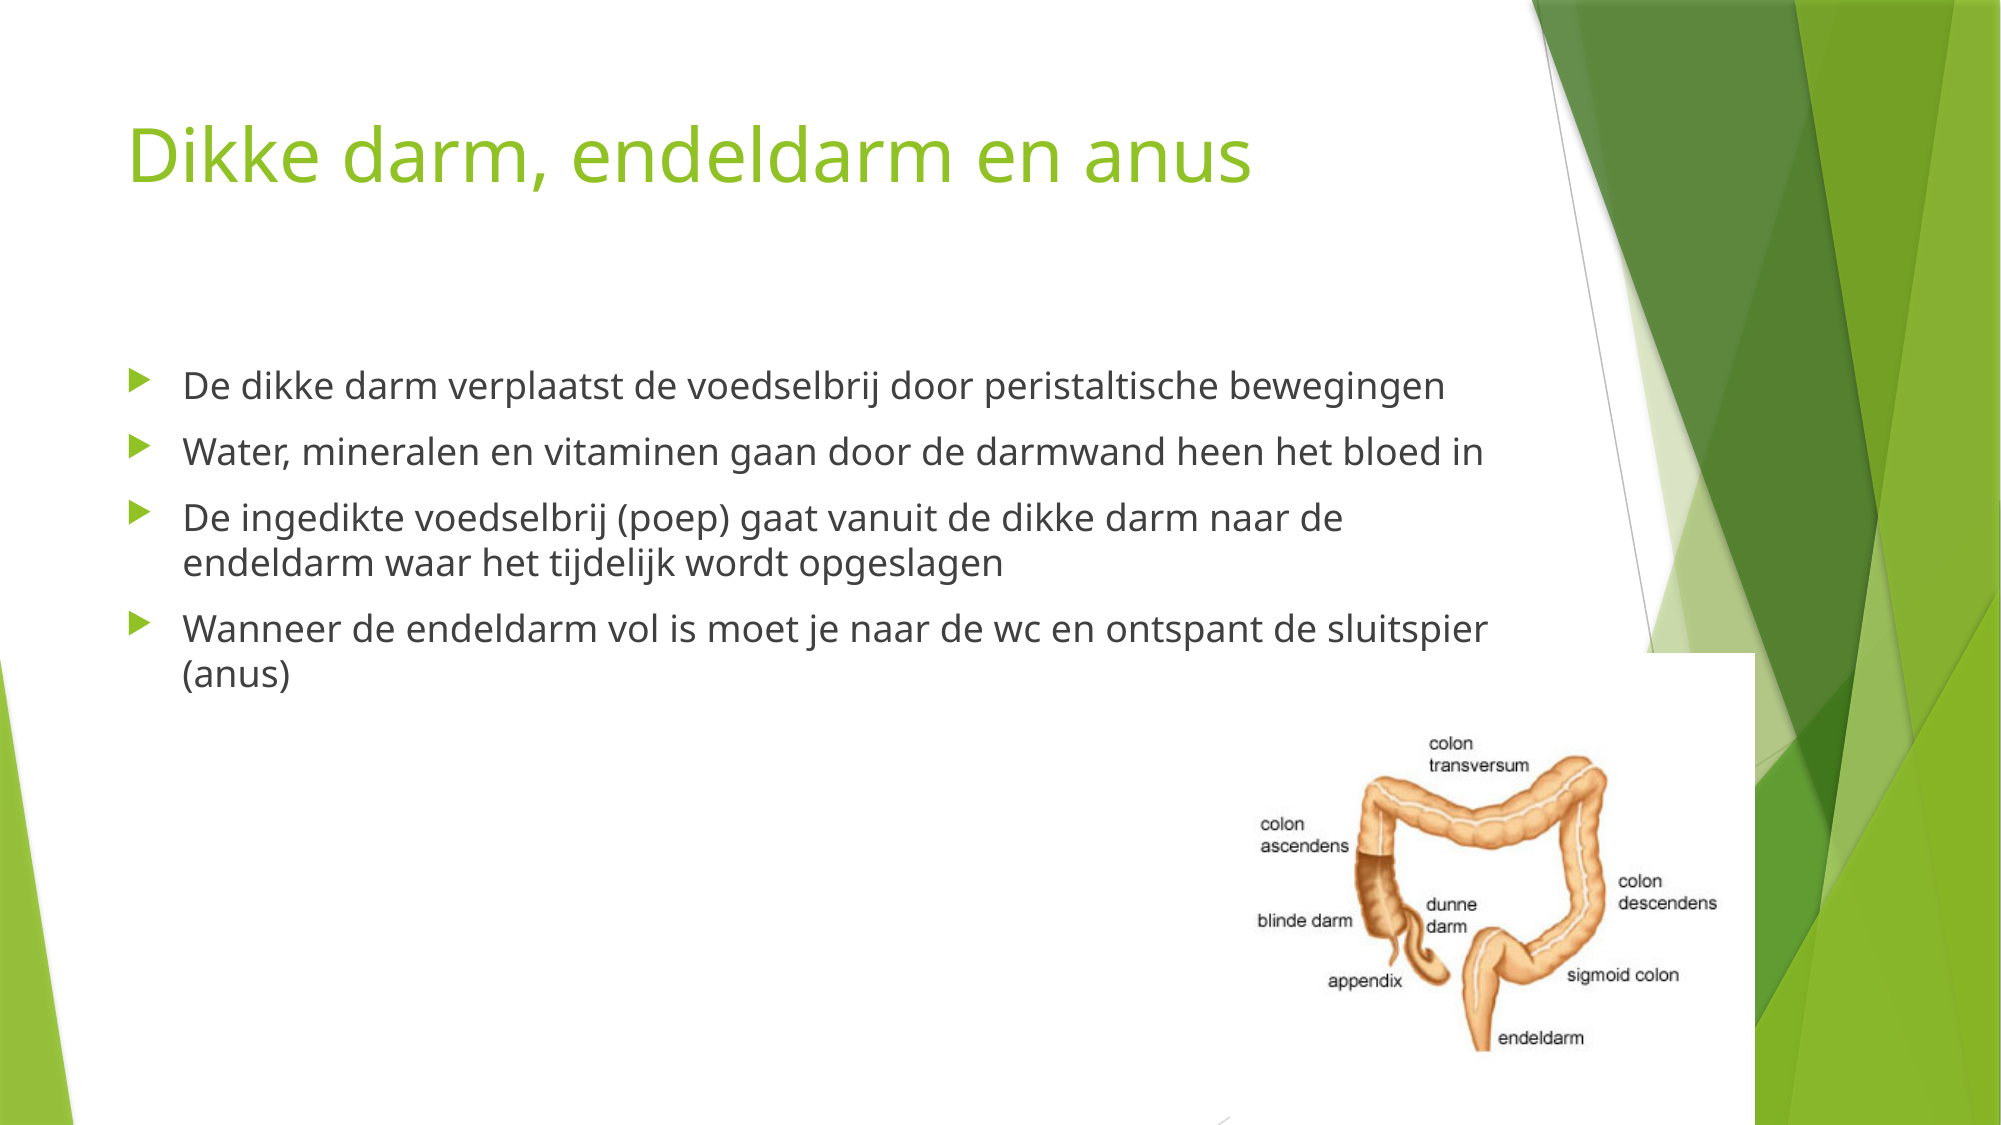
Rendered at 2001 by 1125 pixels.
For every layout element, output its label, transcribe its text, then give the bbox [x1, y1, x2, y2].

title Dikke darm, endeldarm en anus [111, 99, 1522, 317]
picture [1230, 653, 1756, 1125]
list De dikke darm verplaatst de voedselbrij door peristaltische bewegingen Water, mineralen en vitaminen gaan door de darmwand heen het bloed in De ingedikte voedselbrij (poep) gaat vanuit de dikke darm naar de endeldarm waar het tijdelijk wordt opgeslagen Wanneer de endeldarm vol is moet je naar de wc en ontspant de sluitspier (anus) [111, 354, 1522, 992]
